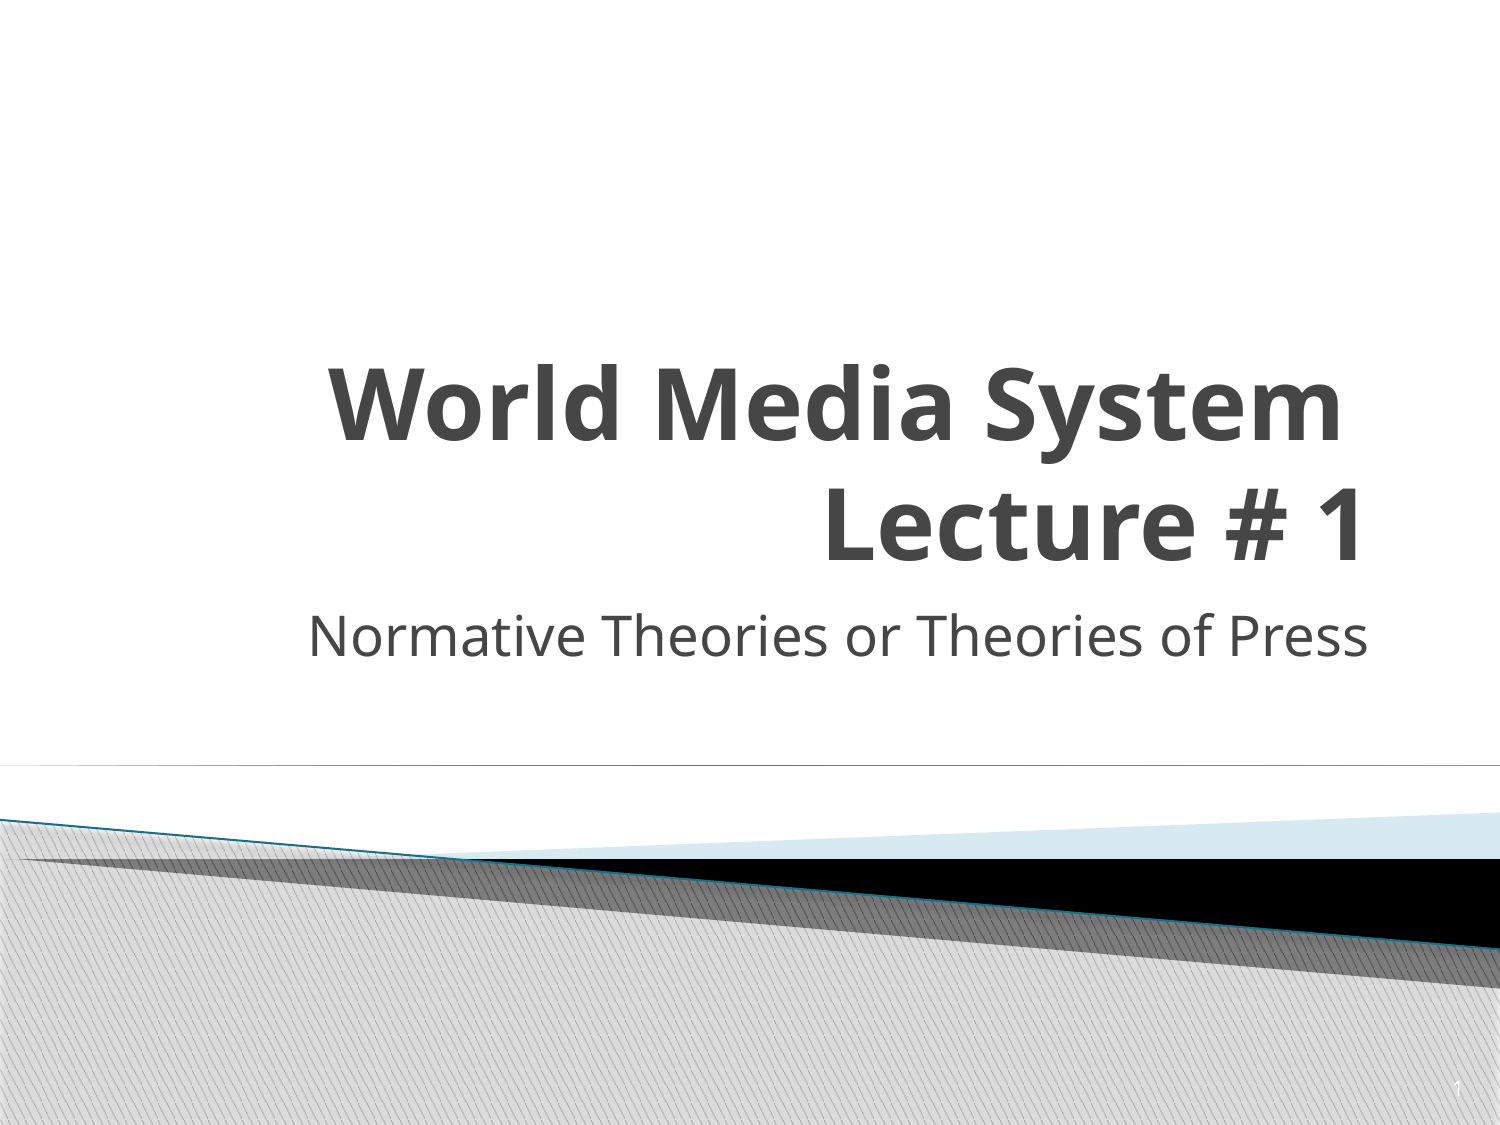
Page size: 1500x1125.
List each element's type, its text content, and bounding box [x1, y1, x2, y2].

title World Media System Lecture # 1 [112, 287, 1388, 588]
subtitle Normative Theories or Theories of Press [112, 592, 1388, 790]
slide_number 1 [1418, 1051, 1479, 1112]
picture [5, 859, 1500, 989]
